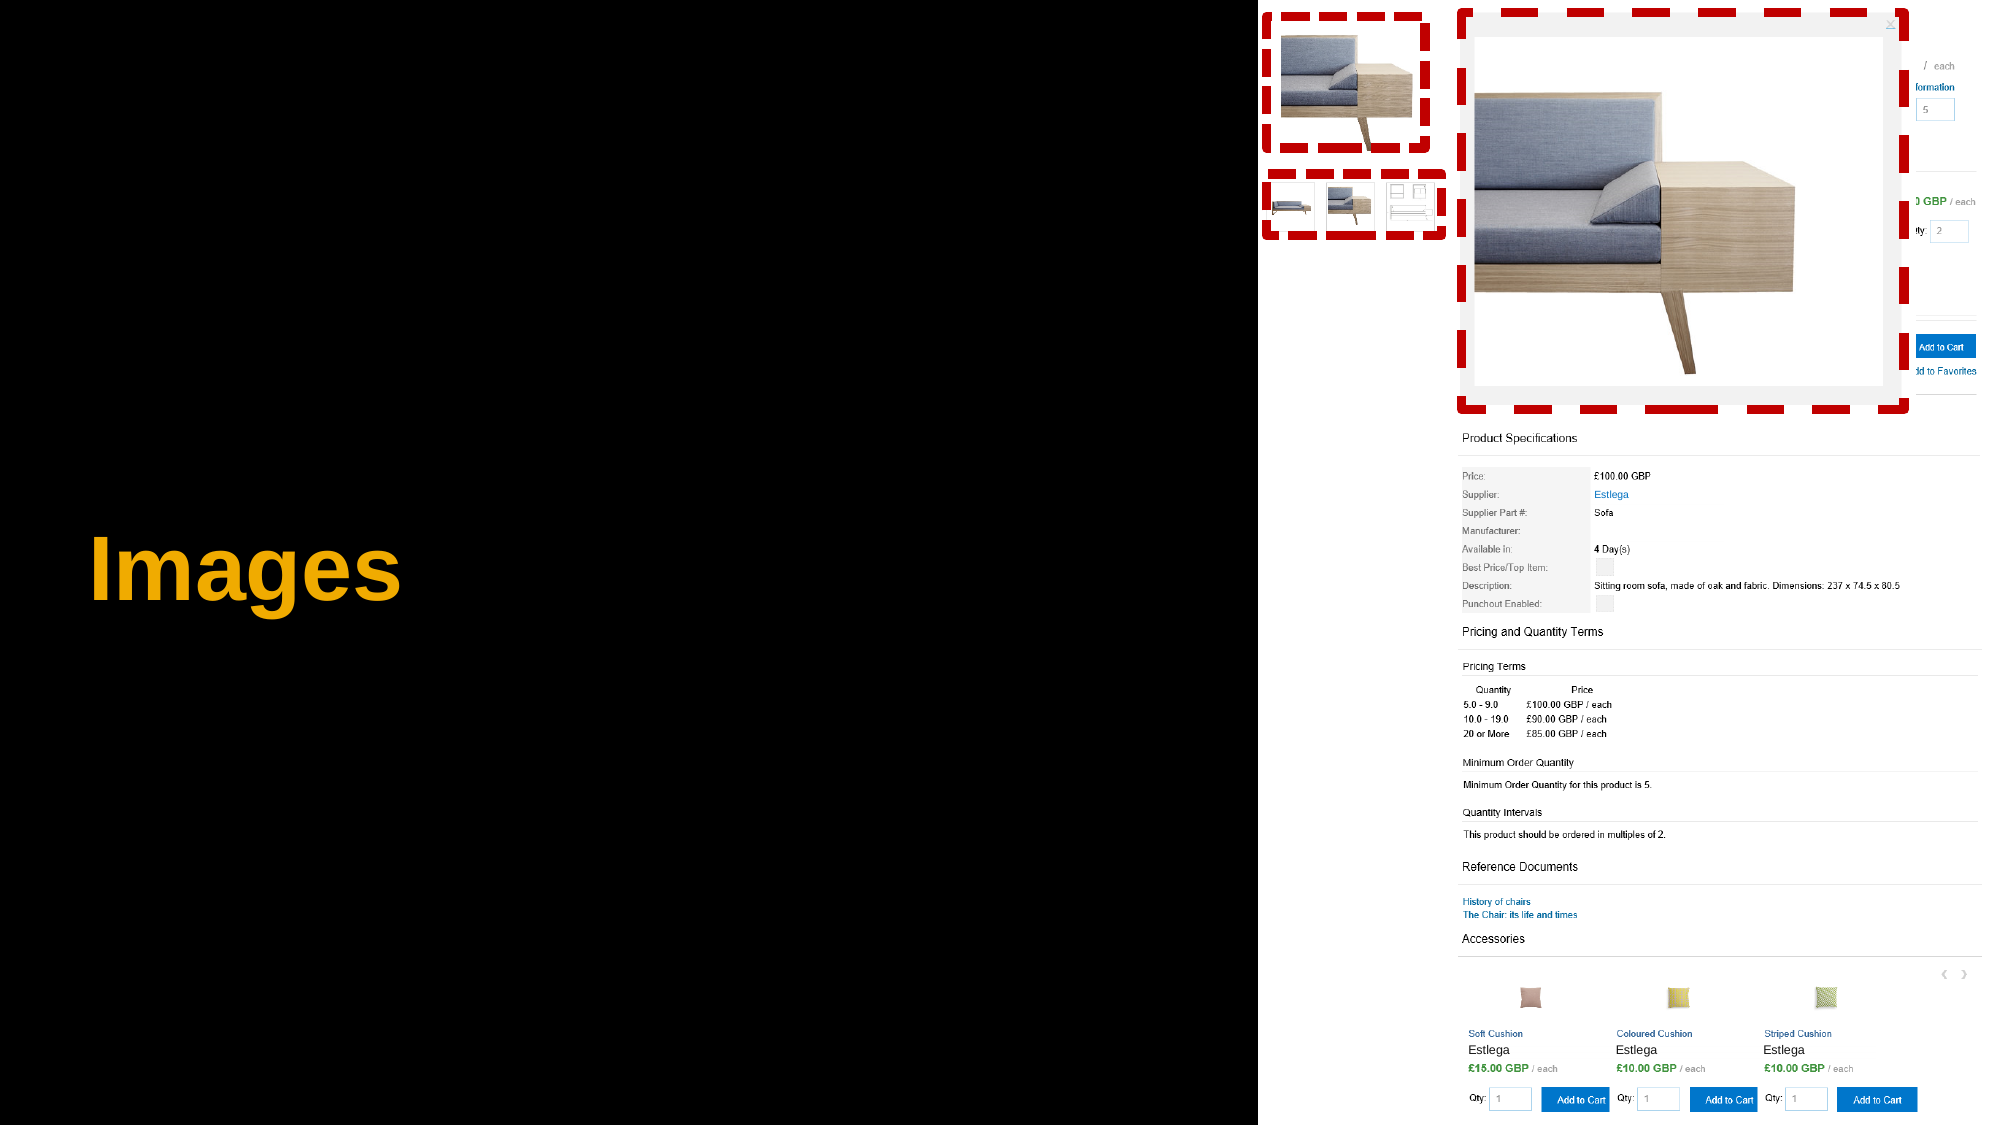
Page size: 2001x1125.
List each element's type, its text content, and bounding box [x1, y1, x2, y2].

picture [1257, 0, 2001, 1125]
title Images [88, 508, 1252, 620]
